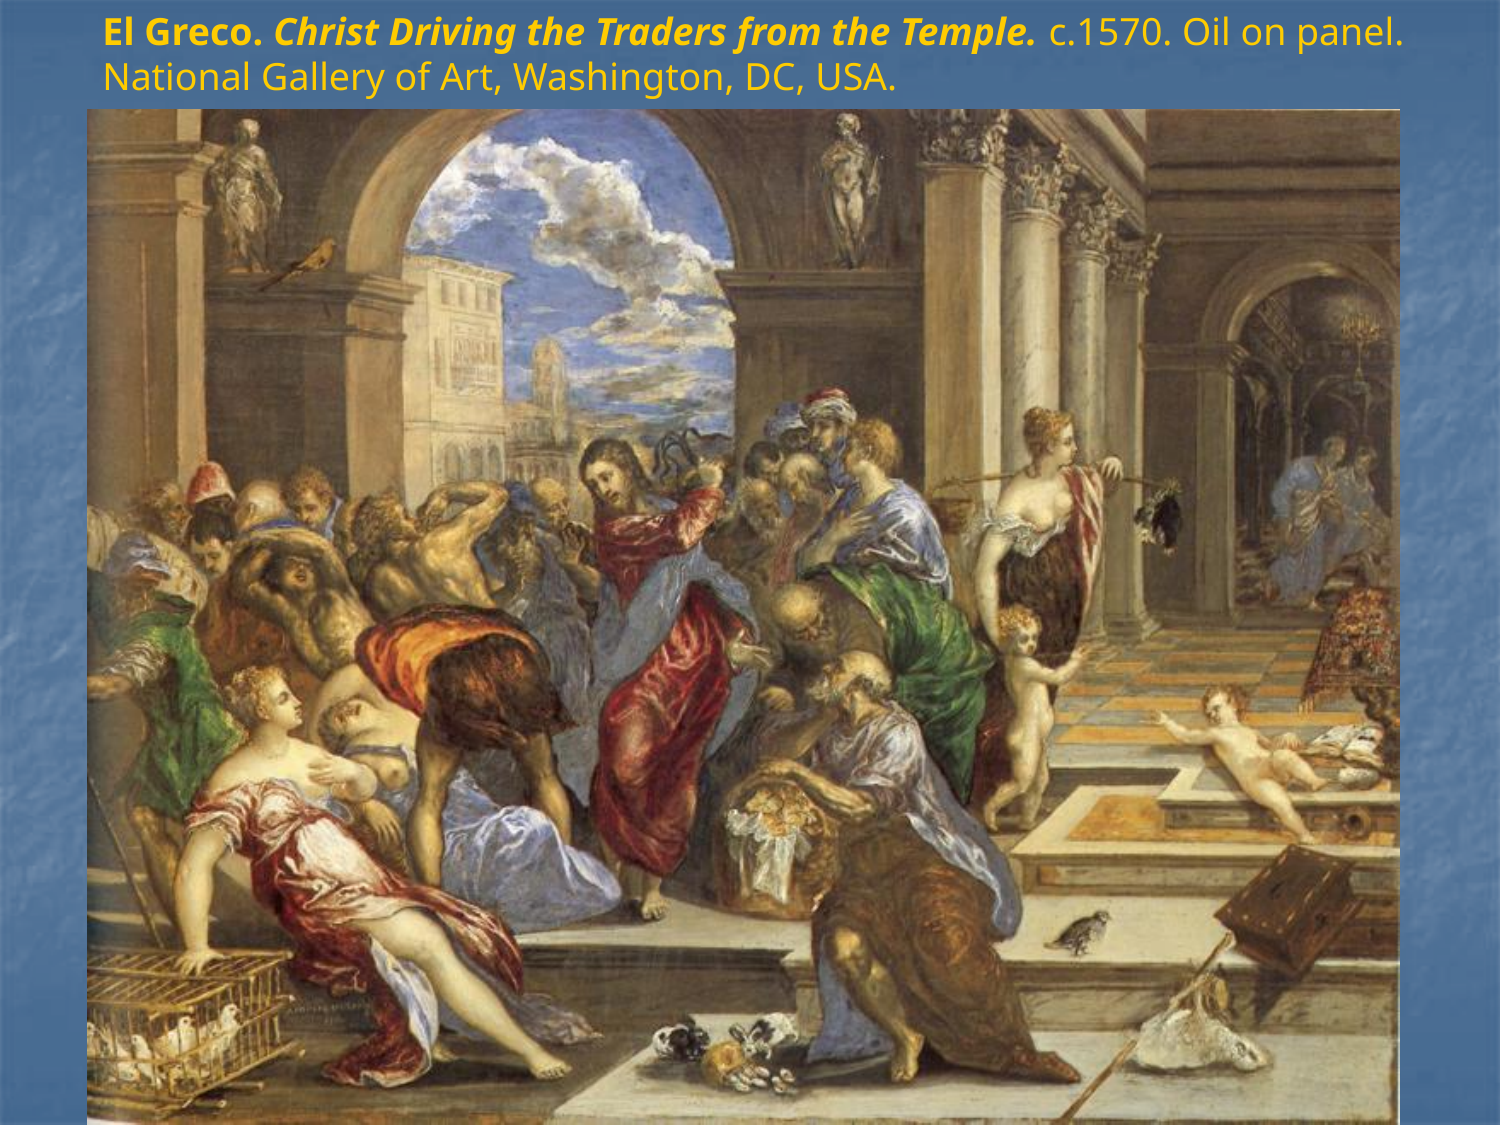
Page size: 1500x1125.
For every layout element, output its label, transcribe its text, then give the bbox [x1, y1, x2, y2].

text_box El Greco. Christ Driving the Traders from the Temple. c.1570. Oil on panel. National Gallery of Art, Washington, DC, USA. [87, 0, 1500, 105]
picture [87, 108, 1401, 1125]
